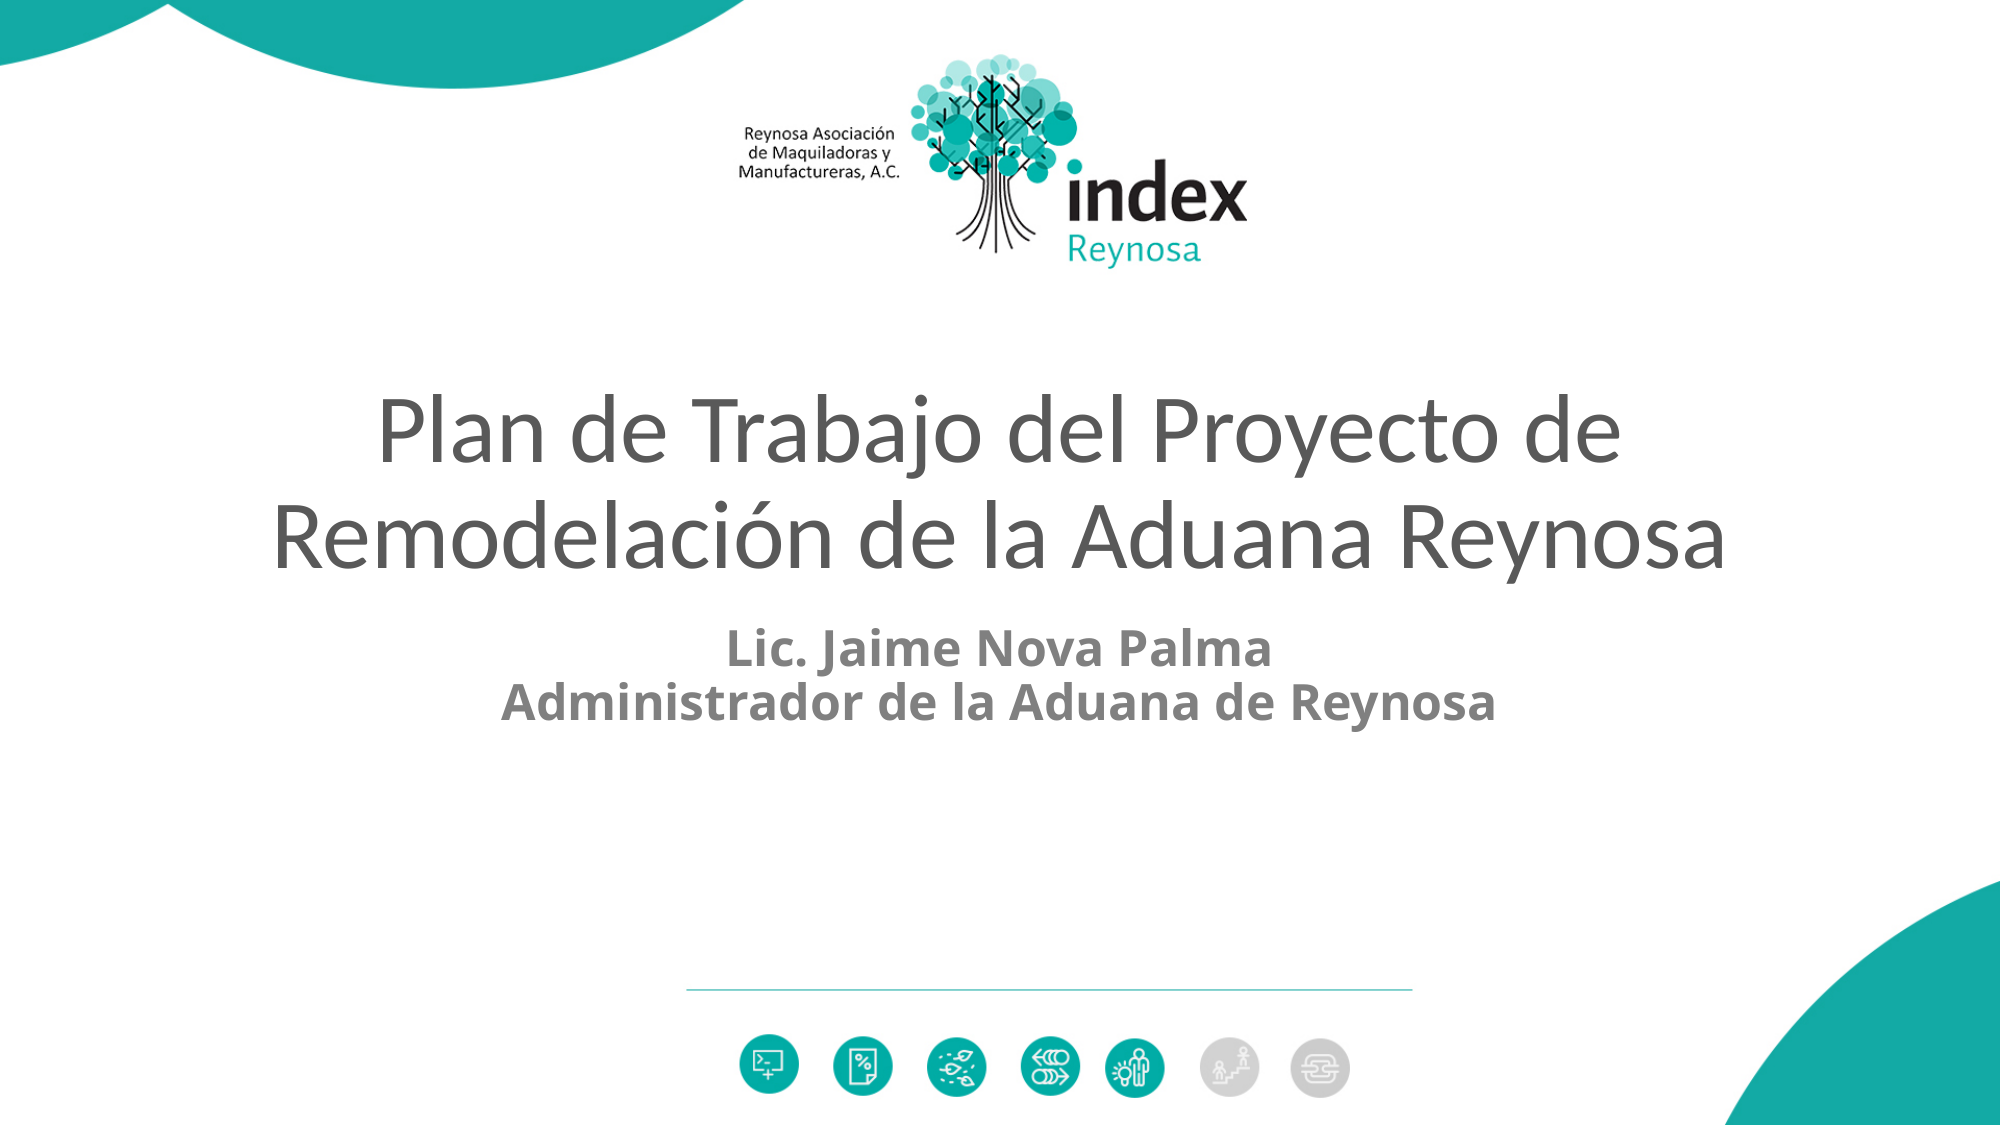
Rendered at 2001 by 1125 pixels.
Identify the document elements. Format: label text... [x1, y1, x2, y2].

subtitle Lic. Jaime Nova Palma Administrador de la Aduana de Reynosa [415, 615, 1585, 902]
title Plan de Trabajo del Proyecto de Remodelación de la Aduana Reynosa [249, 205, 1750, 598]
picture [0, 0, 2000, 1125]
